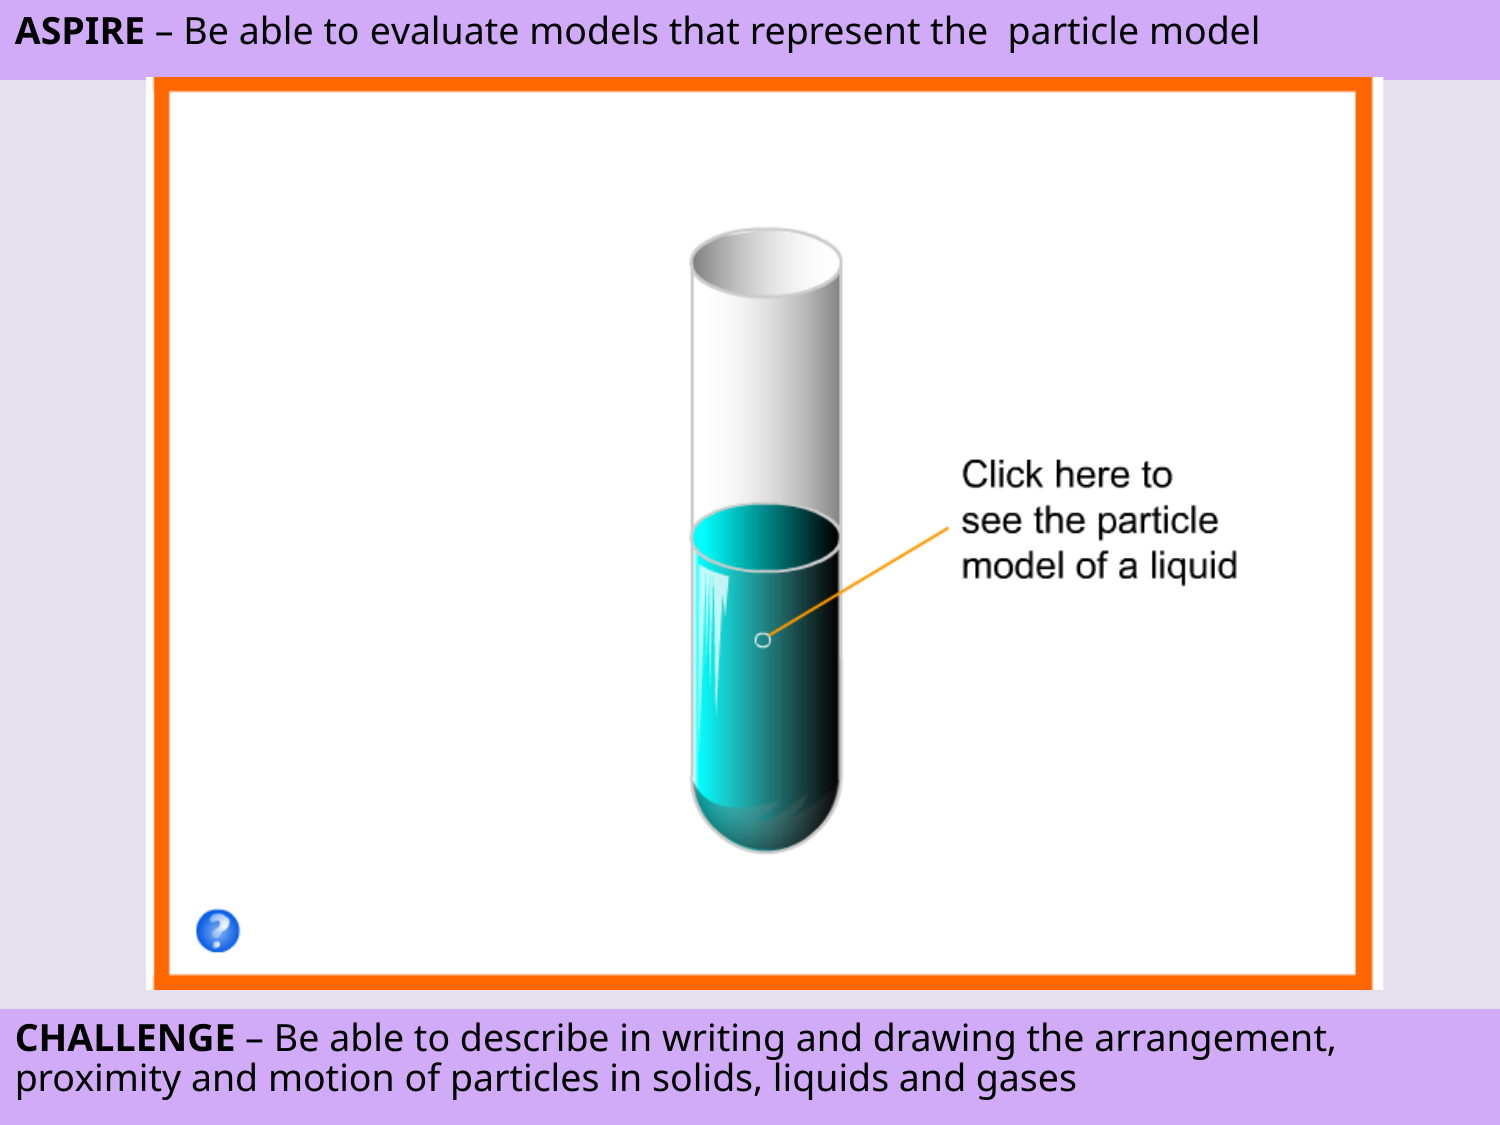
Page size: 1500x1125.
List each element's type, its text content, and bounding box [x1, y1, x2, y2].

text_box CHALLENGE – Be able to describe in writing and drawing the arrangement, proximity and motion of particles in solids, liquids and gases [0, 1011, 1500, 1125]
text_box ASPIRE – Be able to evaluate models that represent the particle model [0, 0, 1500, 170]
text_box [0, 170, 1500, 1009]
